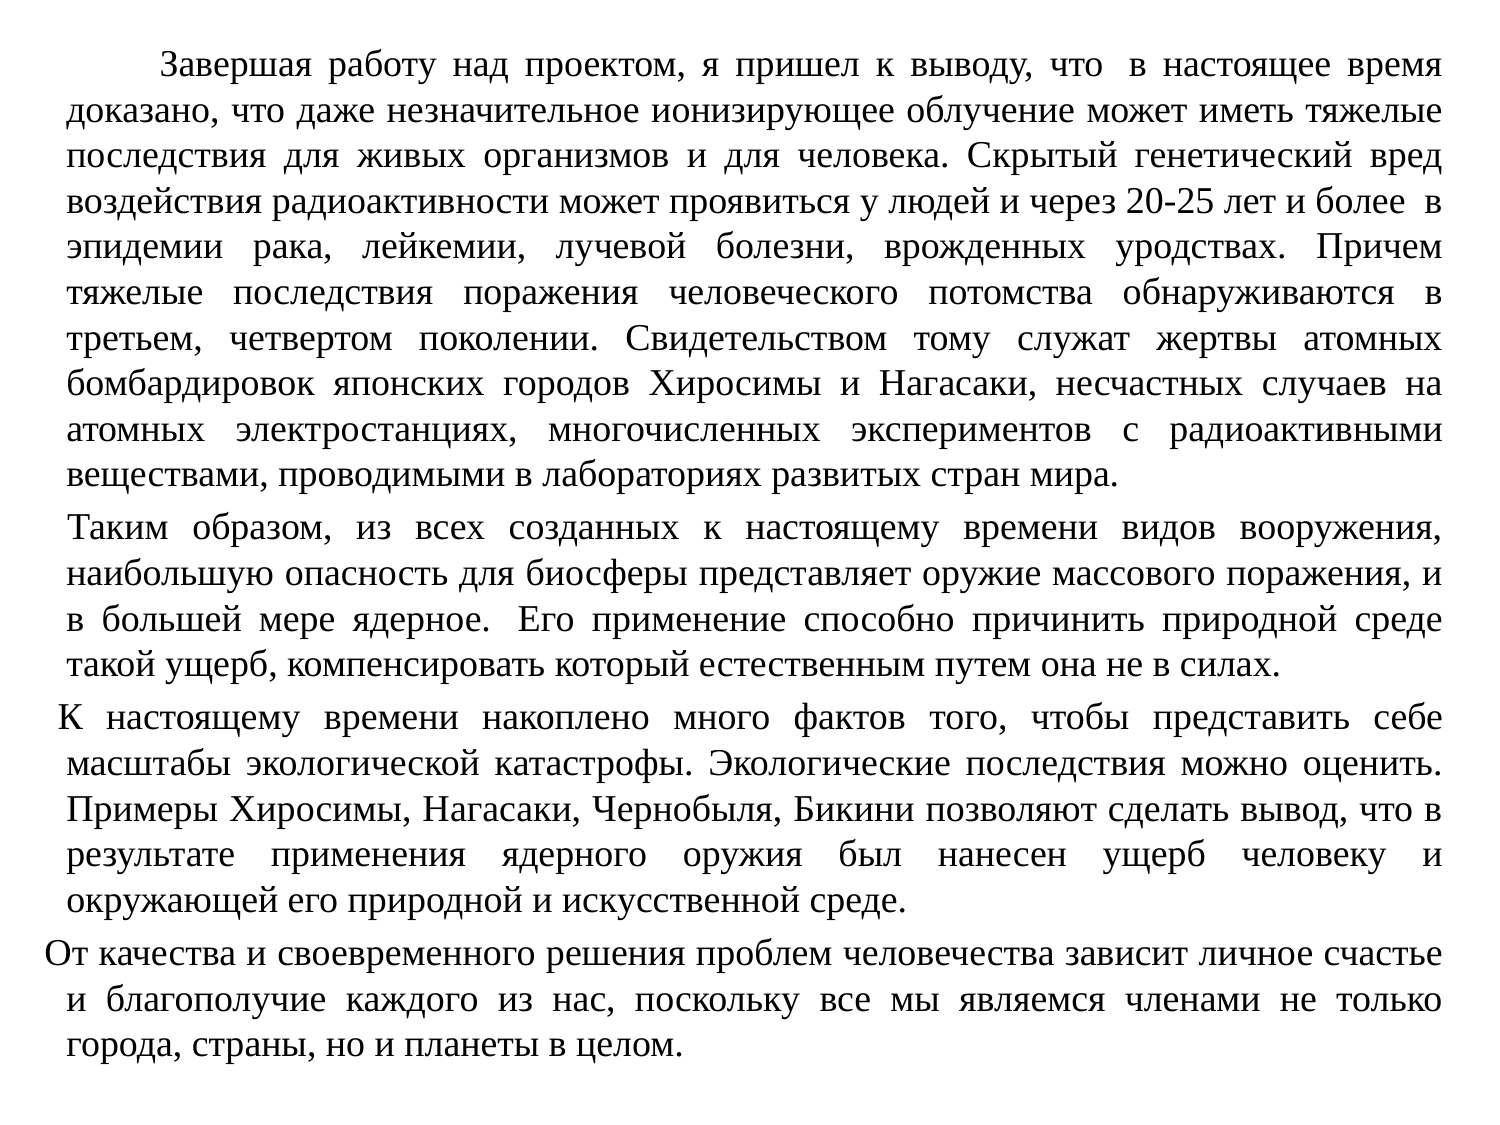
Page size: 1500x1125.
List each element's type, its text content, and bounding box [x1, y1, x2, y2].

list Завершая работу над проектом, я пришел к выводу, что в настоящее время доказано, что даже незначительное ионизирующее облучение может иметь тяжелые последствия для живых организмов и для человека. Скрытый генетический вред воздействия радиоактивности может проявиться у людей и через 20-25 лет и более в эпидемии рака, лейкемии, лучевой болезни, врожденных уродствах. Причем тяжелые последствия поражения человеческого потомства обнаруживаются в третьем, четвертом поколении. Свидетельством тому служат жертвы атомных бомбардировок японских городов Хиросимы и Нагасаки, несчастных случаев на атомных электростанциях, многочисленных экспериментов с радиоактивными веществами, проводимыми в лабораториях развитых стран мира. Таким образом, из всех созданных к настоящему времени видов вооружения, наибольшую опасность для биосферы представляет оружие массового поражения, и в большей мере ядерное. Его применение способно причинить природной среде такой ущерб, компенсировать который естественным путем она не в силах. К настоящему времени накоплено много фактов того, чтобы представить себе масштабы экологической катастрофы. Экологические последствия можно оценить. Примеры Хиросимы, Нагасаки, Чернобыля, Бикини позволяют сделать вывод, что в результате применения ядерного оружия был нанесен ущерб человеку и окружающей его природной и искусственной среде. От качества и своевременного решения проблем человечества зависит личное счастье и благополучие каждого из нас, поскольку все мы являемся членами не только города, страны, но и планеты в целом. [0, 30, 1459, 1125]
